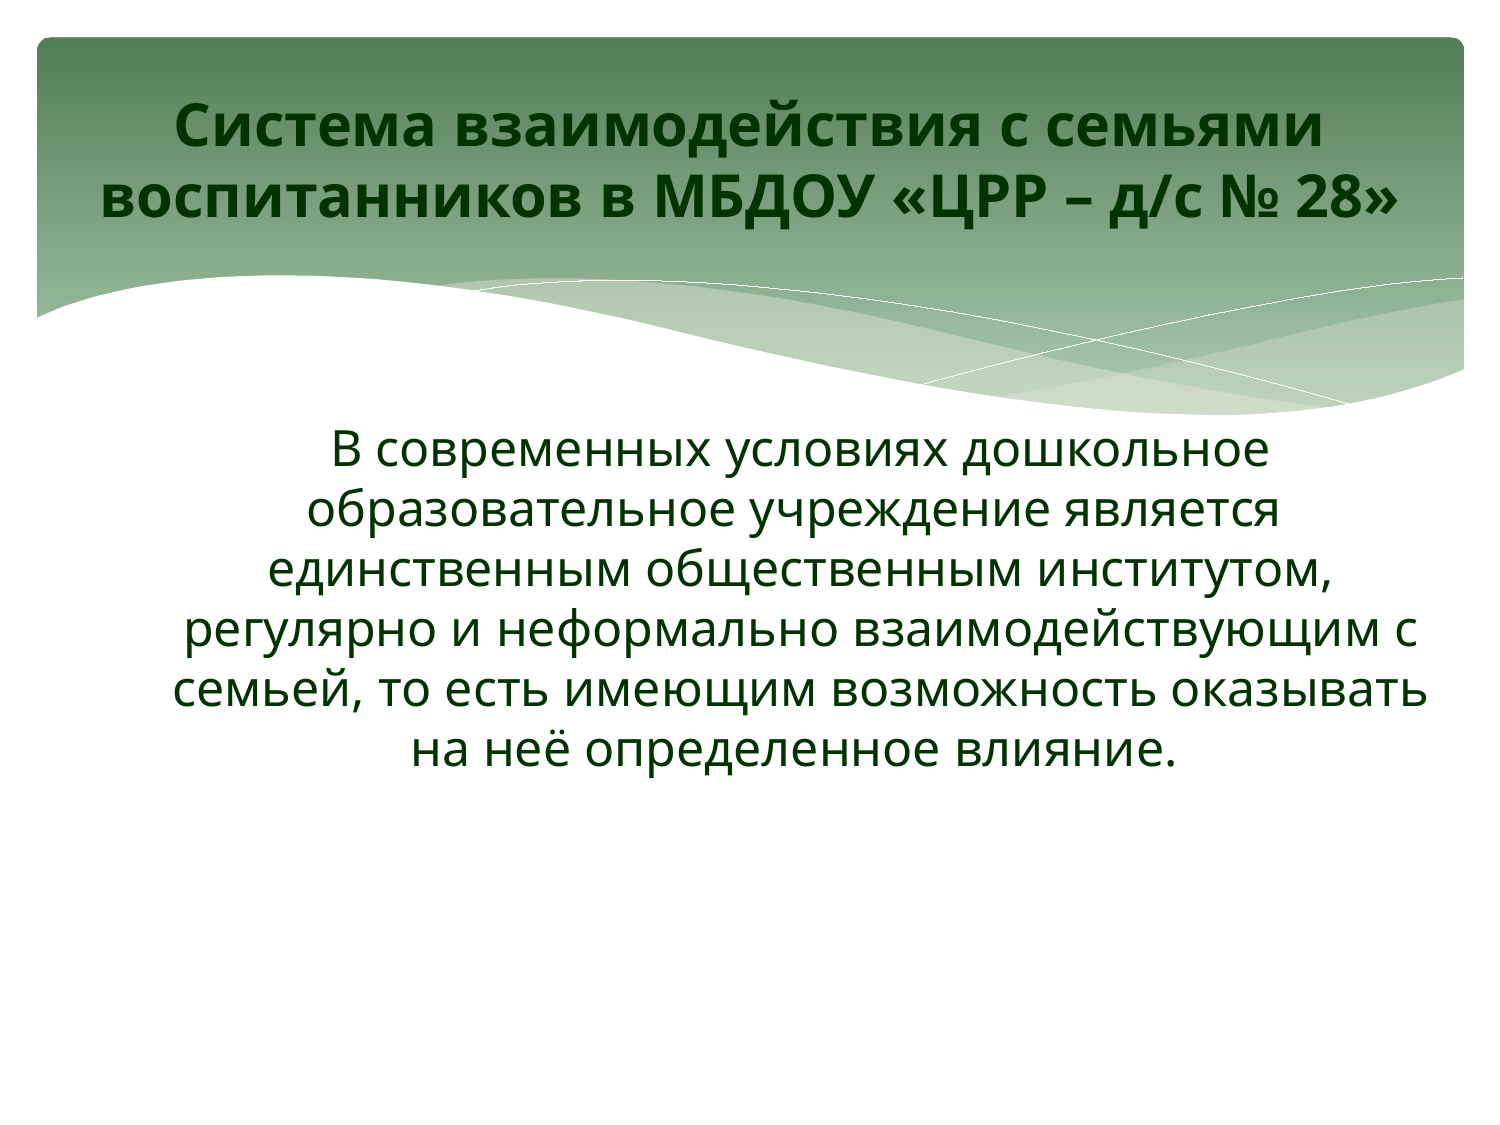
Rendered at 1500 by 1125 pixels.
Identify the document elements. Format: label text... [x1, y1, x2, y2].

title Система взаимодействия с семьями воспитанников в МБДОУ «ЦРР – д/с № 28» [75, 55, 1425, 261]
text_box В современных условиях дошкольное образовательное учреждение является единственным общественным институтом, регулярно и неформально взаимодействующим с семьей, то есть имеющим возможность оказывать на неё определенное влияние. [143, 408, 1459, 784]
